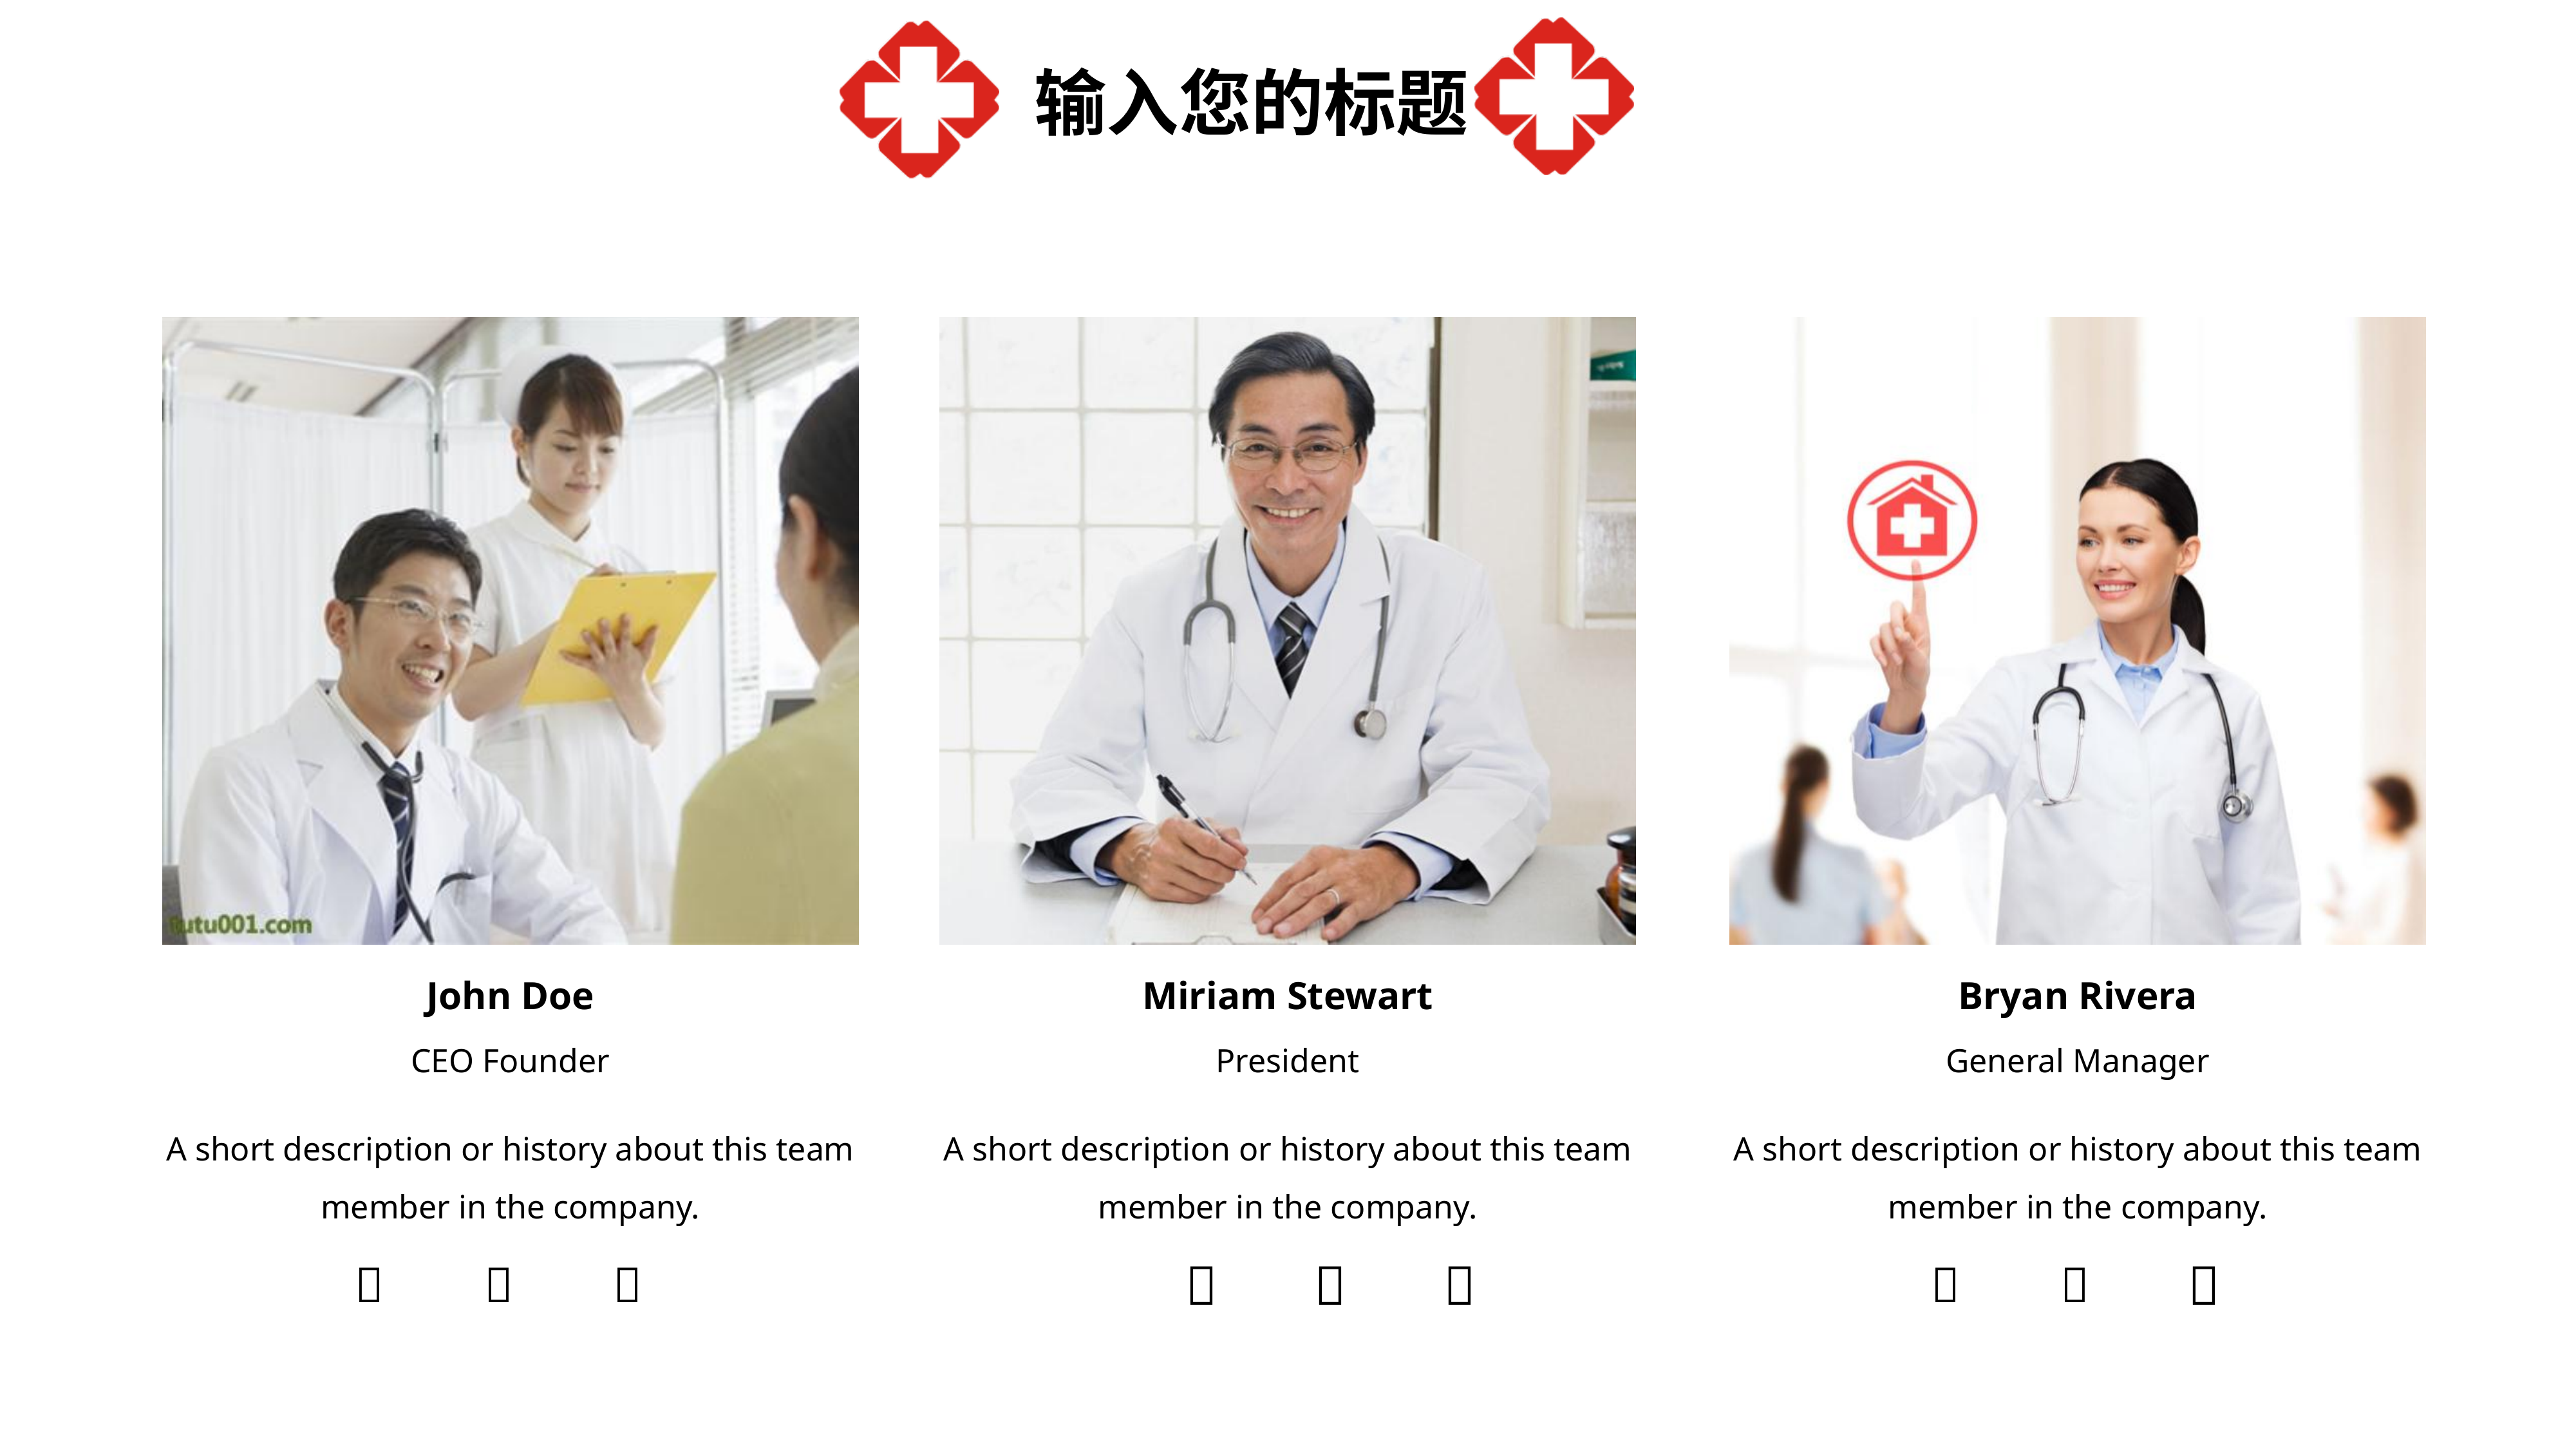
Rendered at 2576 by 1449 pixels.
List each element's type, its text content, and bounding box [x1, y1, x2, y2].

list  [2010, 1235, 2139, 1332]
list  [1136, 1235, 1266, 1332]
list  [1395, 1235, 1525, 1332]
list CEO Founder [162, 1021, 859, 1107]
list  [305, 1235, 434, 1332]
text_box 输入您的标题 [1002, 52, 1471, 149]
picture [1474, 17, 1634, 176]
list General Manager [1729, 1021, 2426, 1107]
list A short description or history about this team member in the company. [162, 1109, 859, 1236]
list  [2139, 1235, 2269, 1332]
list John Doe [162, 971, 859, 1019]
picture [839, 20, 999, 178]
list Miriam Stewart [939, 971, 1636, 1019]
list  [1266, 1235, 1395, 1332]
list A short description or history about this team member in the company. [1729, 1109, 2426, 1236]
list  [1881, 1235, 2010, 1332]
picture [939, 317, 1637, 945]
picture [162, 317, 859, 945]
list A short description or history about this team member in the company. [939, 1109, 1636, 1236]
list  [434, 1235, 563, 1332]
list  [563, 1235, 693, 1332]
list Bryan Rivera [1729, 971, 2426, 1019]
list President [939, 1021, 1636, 1107]
picture [1729, 317, 2427, 945]
